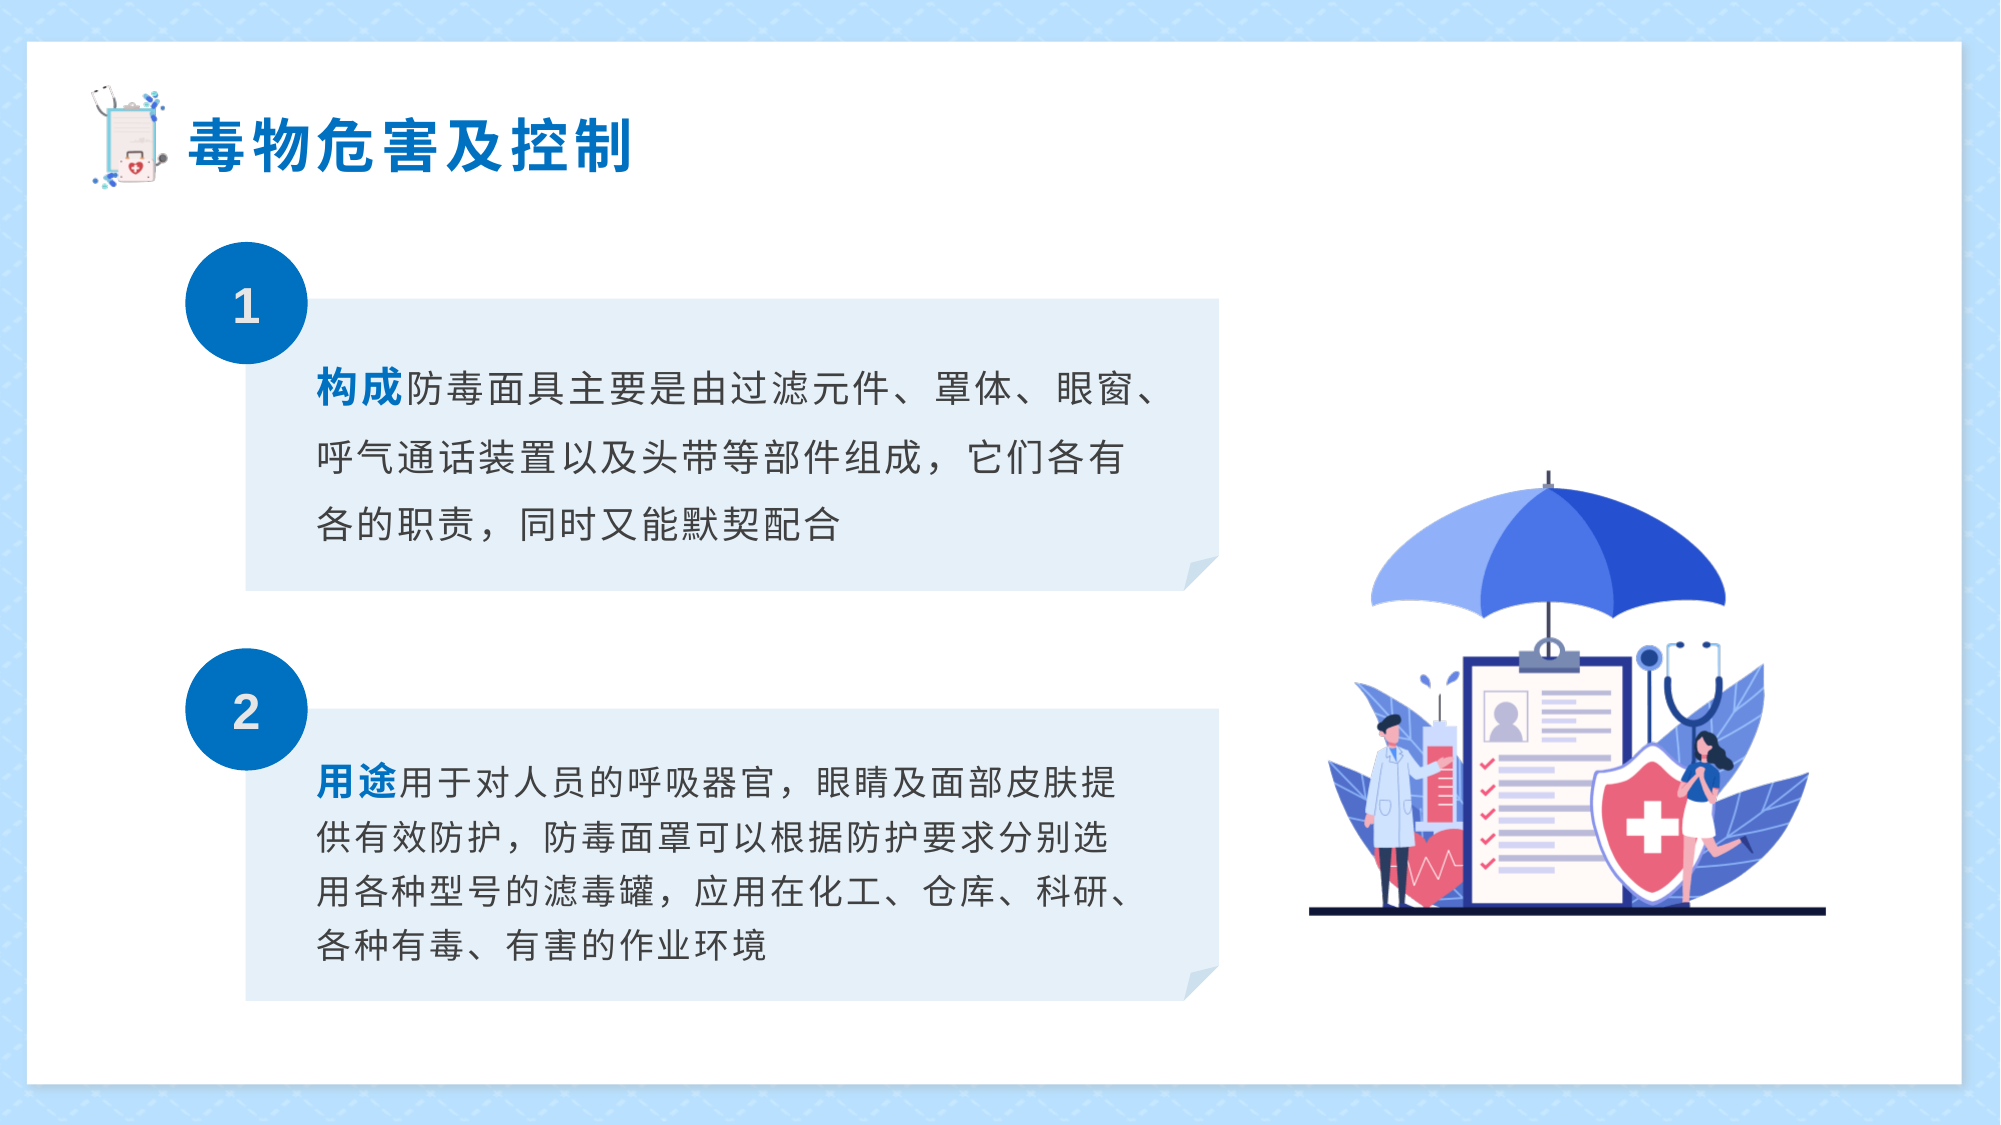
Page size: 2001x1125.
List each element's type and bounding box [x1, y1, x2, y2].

text_box [185, 648, 1219, 1002]
picture [0, 0, 2000, 1125]
text_box [185, 241, 1219, 591]
text_box [64, 78, 711, 206]
